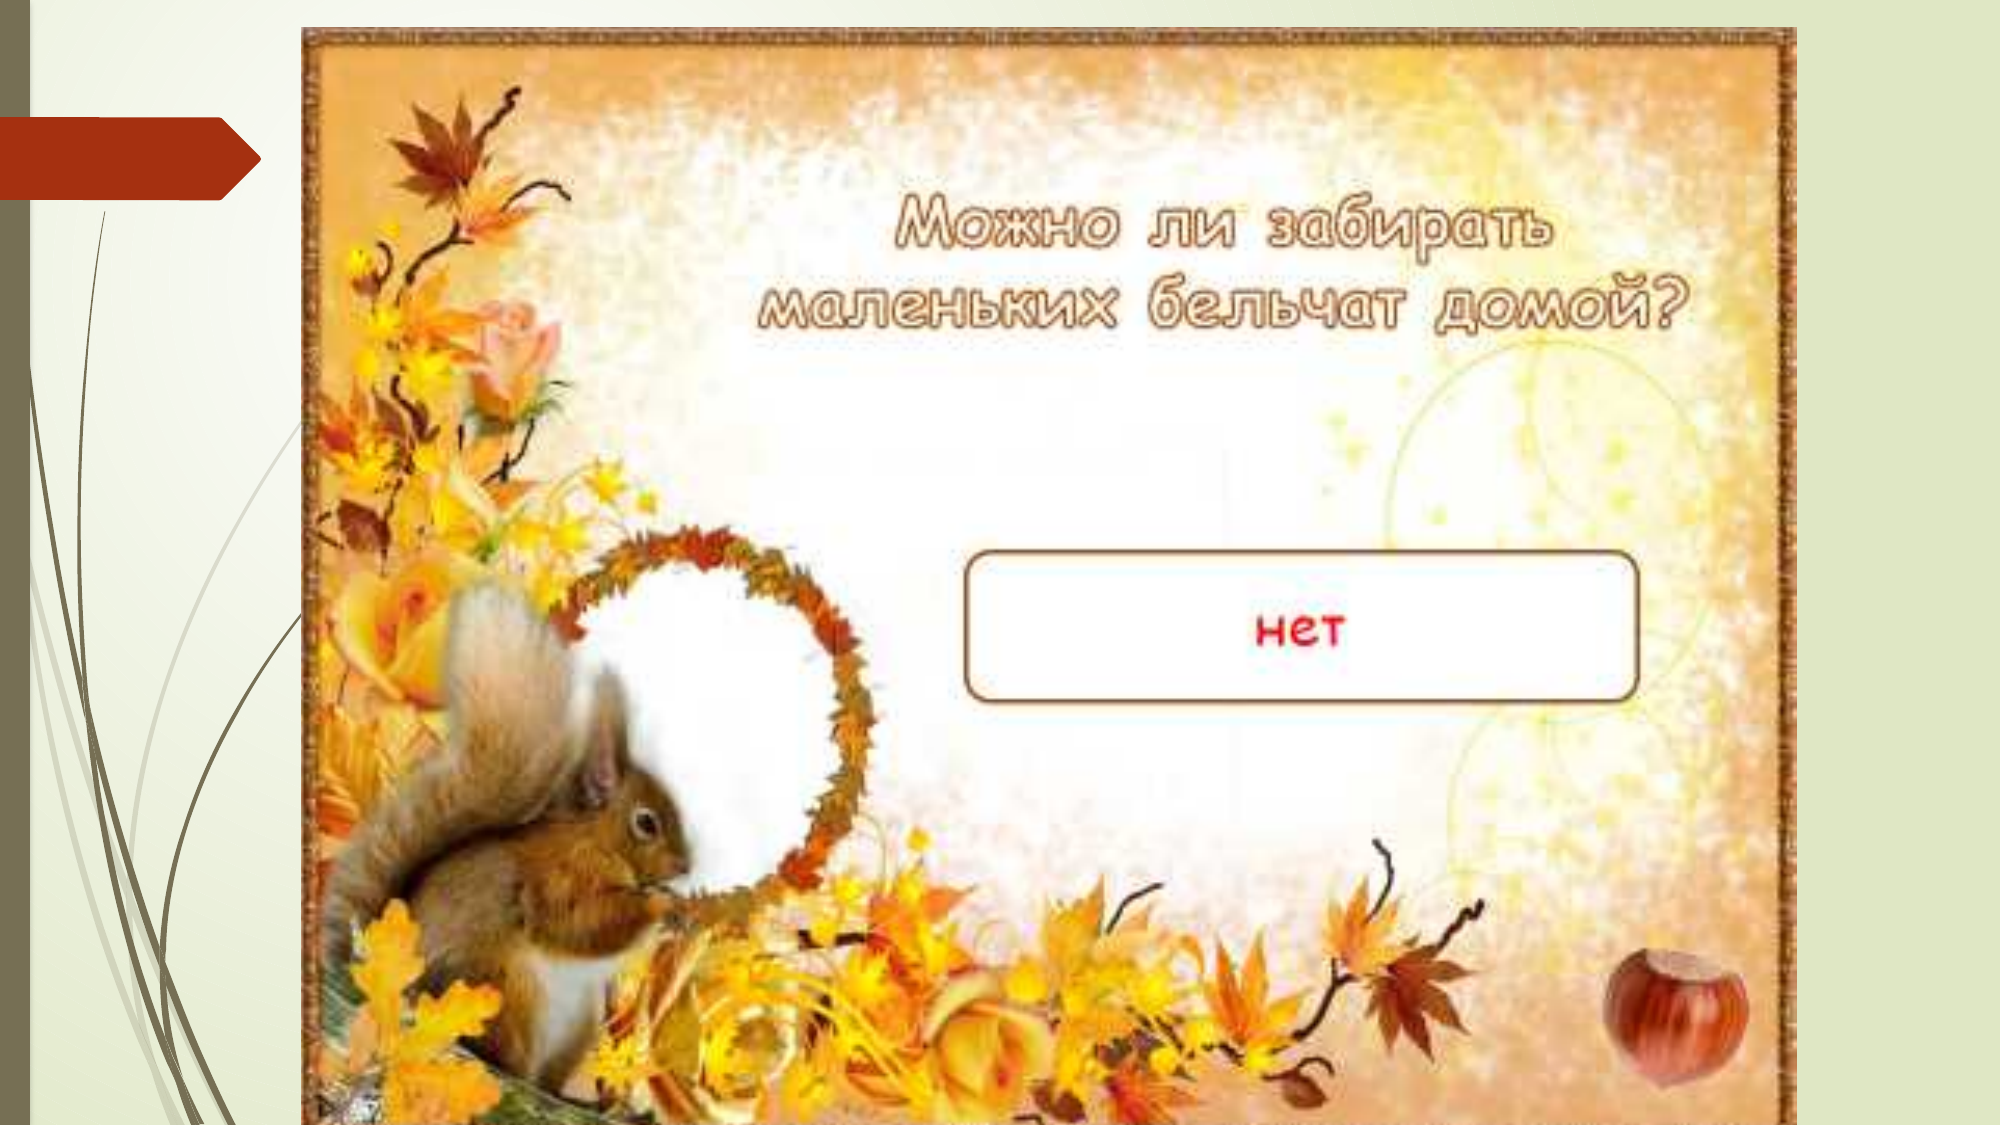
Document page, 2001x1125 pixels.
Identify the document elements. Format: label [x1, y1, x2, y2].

picture [301, 26, 1797, 1125]
